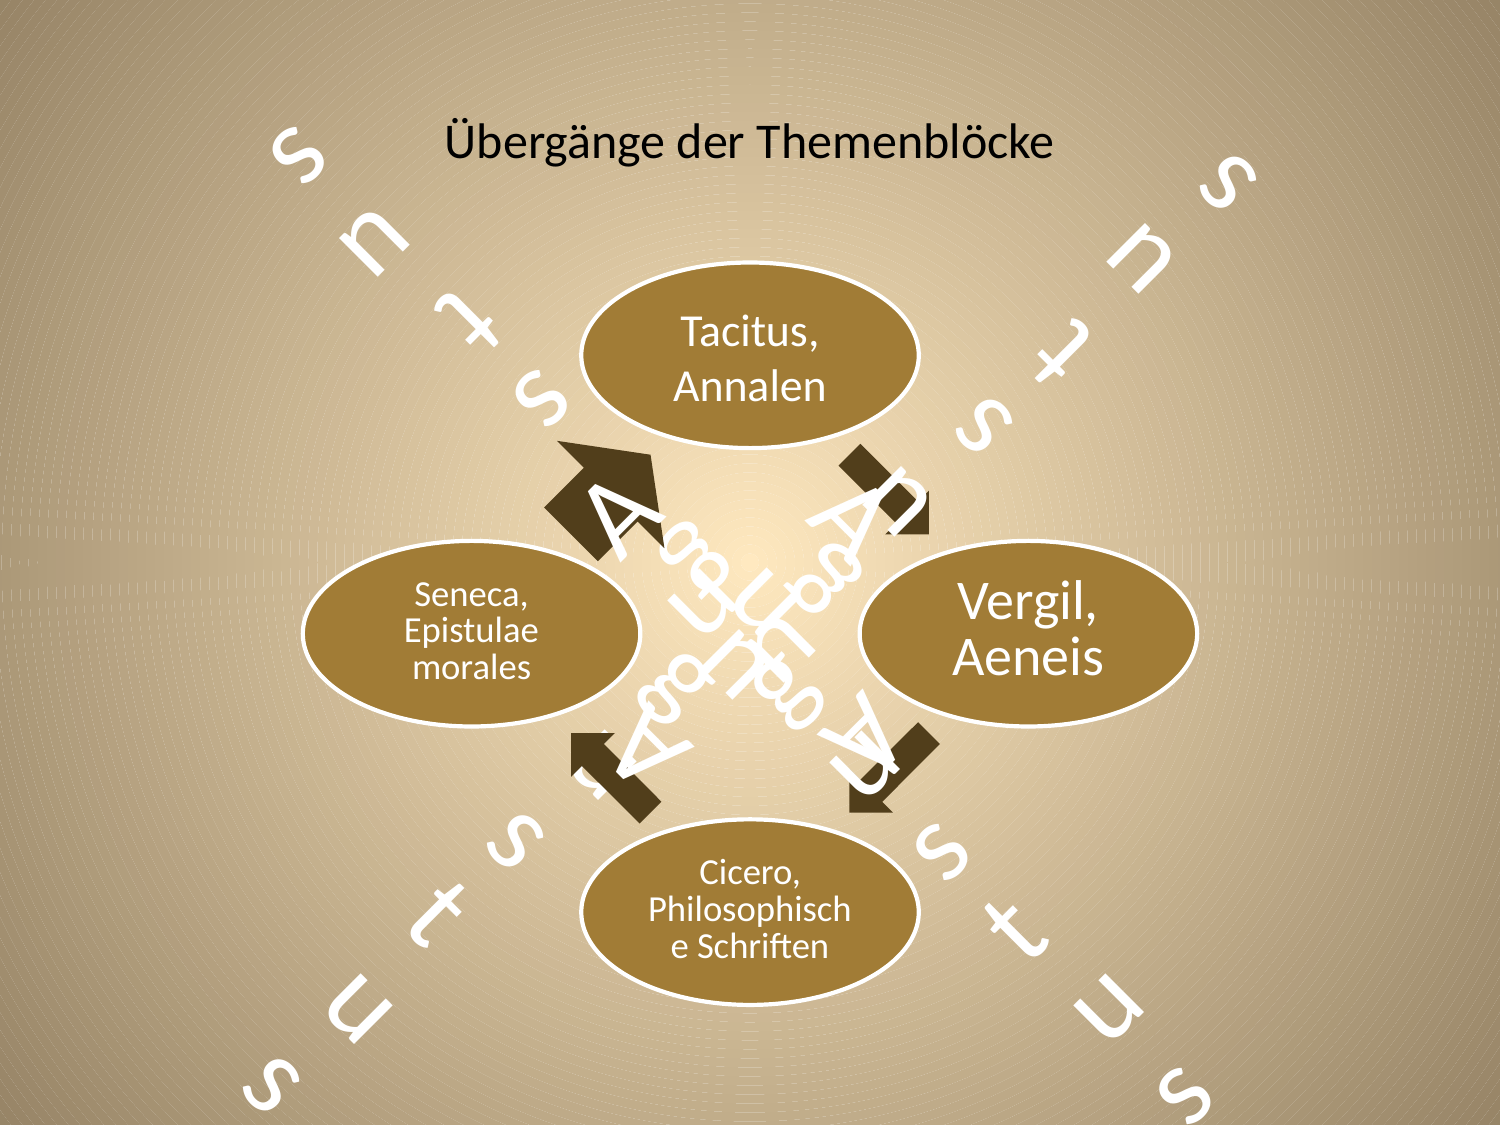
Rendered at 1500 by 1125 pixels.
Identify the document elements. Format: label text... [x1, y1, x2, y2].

title Übergänge der Themenblöcke [75, 45, 1425, 233]
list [74, 262, 1426, 1006]
